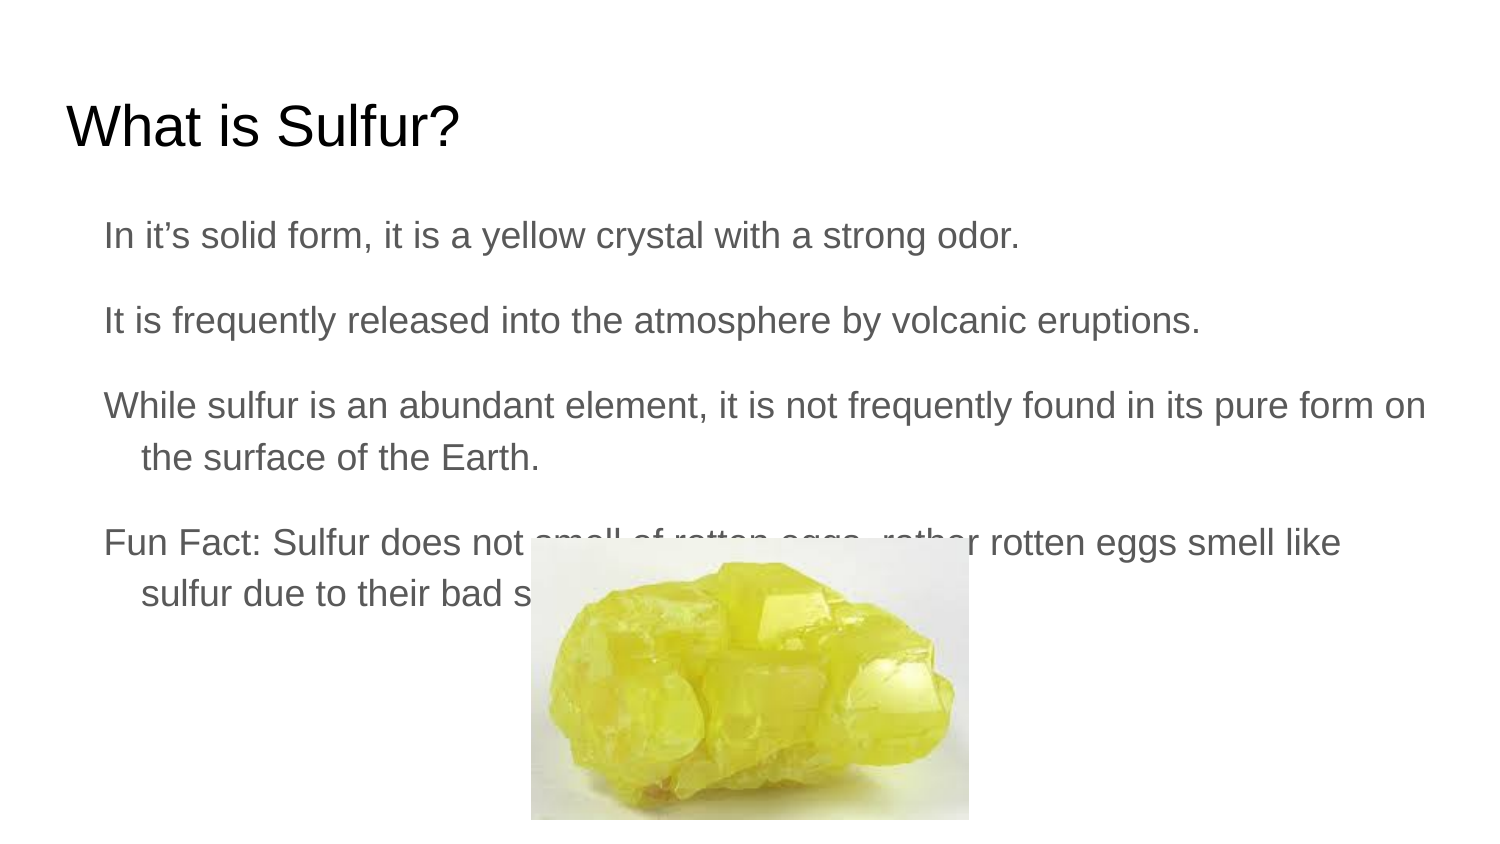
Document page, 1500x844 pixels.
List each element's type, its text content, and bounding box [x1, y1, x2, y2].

list In it’s solid form, it is a yellow crystal with a strong odor. It is frequently released into the atmosphere by volcanic eruptions. While sulfur is an abundant element, it is not frequently found in its pure form on the surface of the Earth. Fun Fact: Sulfur does not smell of rotten eggs, rather rotten eggs smell like sulfur due to their bad smell being caused by it. [51, 189, 1449, 750]
picture [530, 537, 969, 820]
title What is Sulfur? [51, 72, 1449, 167]
